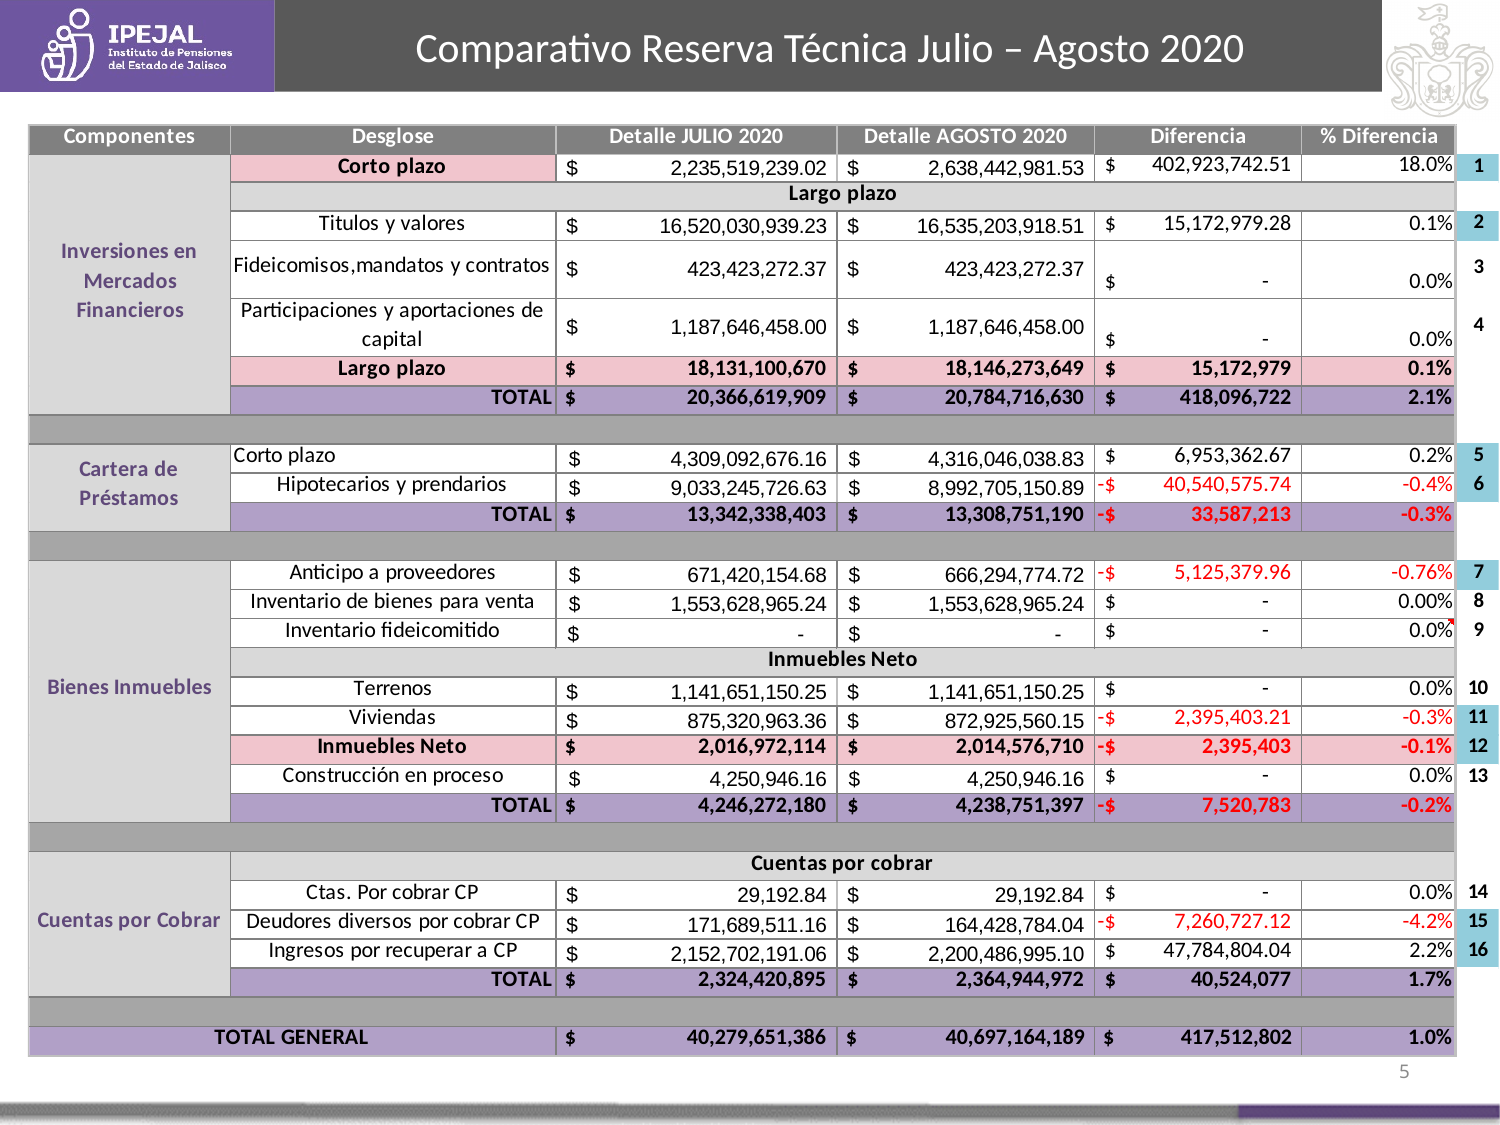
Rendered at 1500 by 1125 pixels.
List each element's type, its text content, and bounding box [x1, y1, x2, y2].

text_box Comparativo Reserva Técnica Julio – Agosto 2020 [274, 19, 1386, 74]
picture [27, 124, 1500, 1058]
picture [0, 1096, 1500, 1125]
slide_number 5 [1074, 1058, 1425, 1103]
picture [0, 0, 275, 92]
